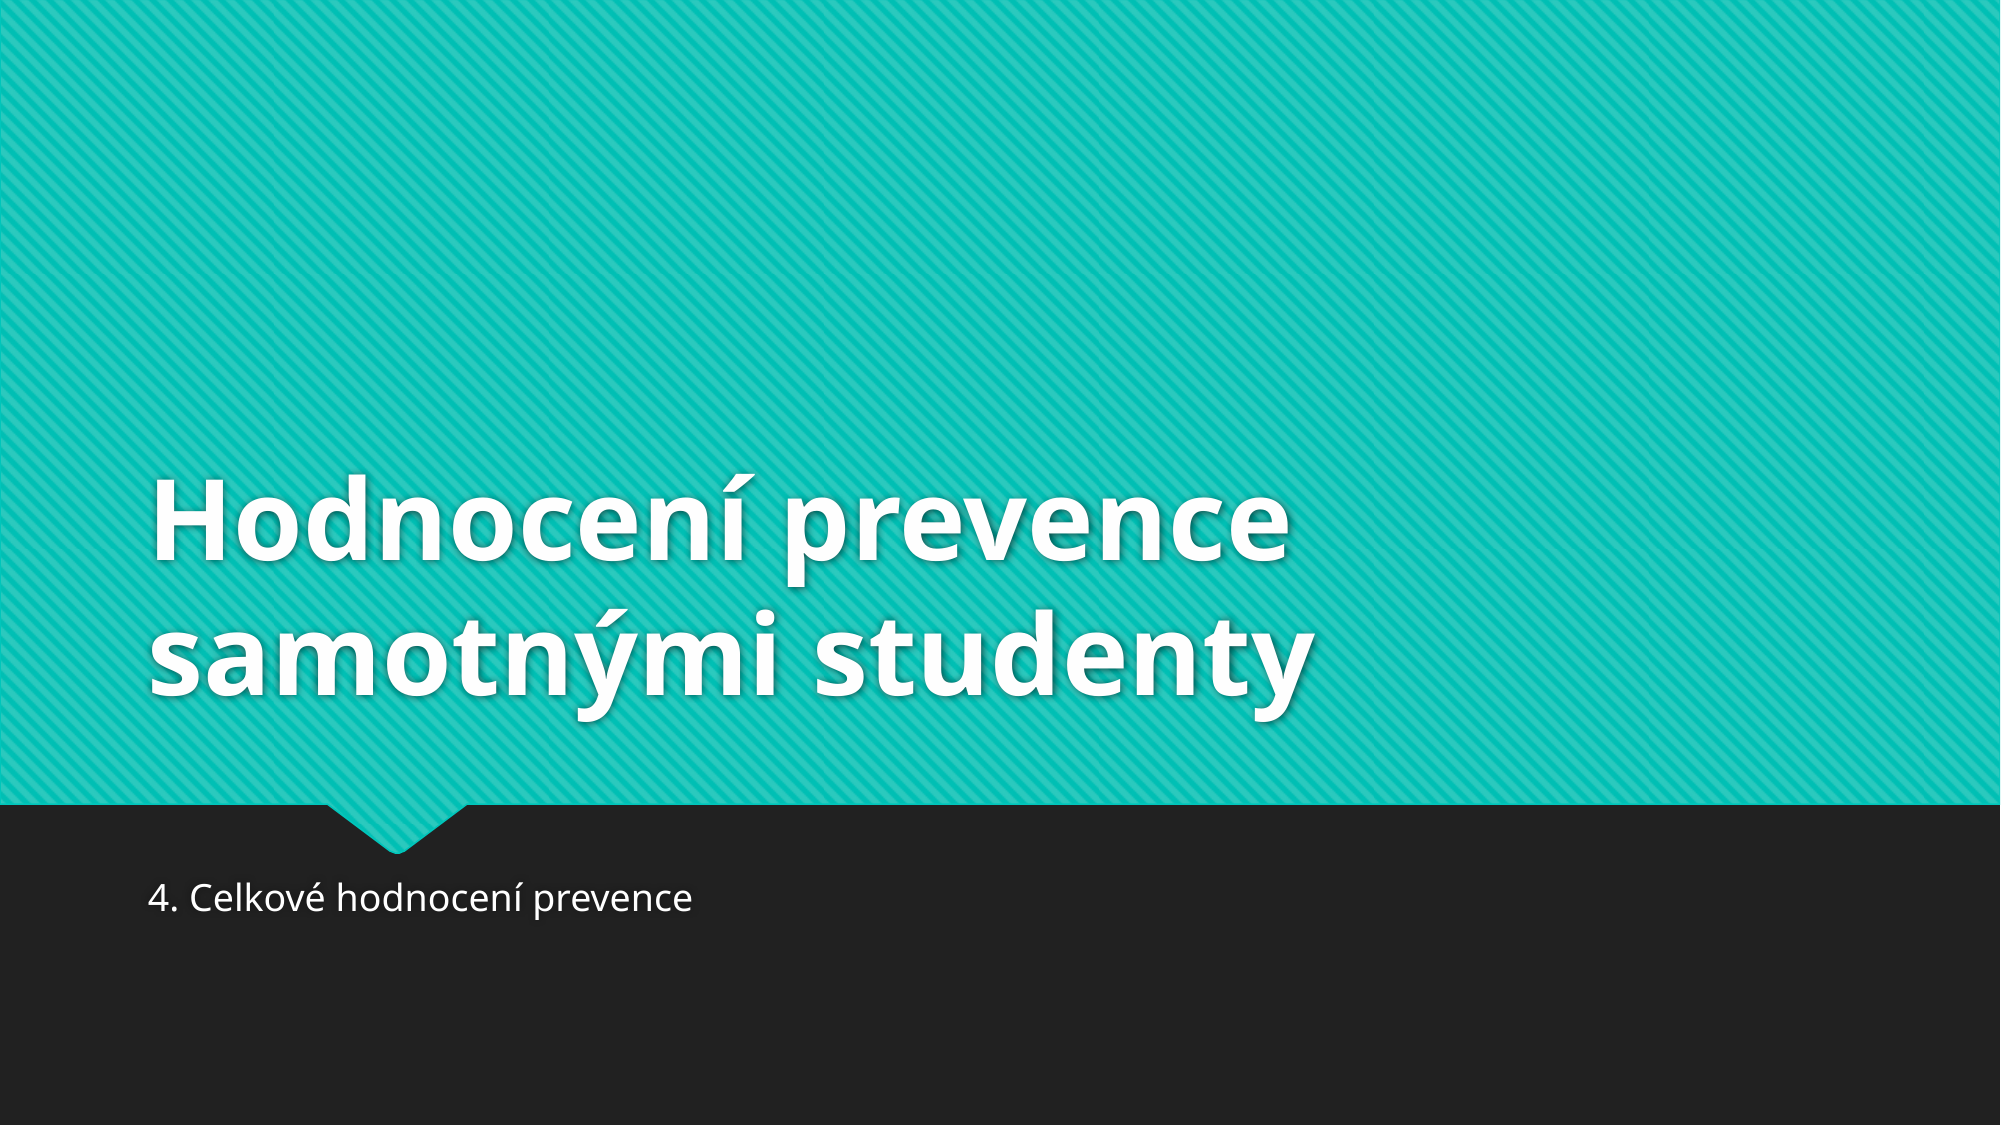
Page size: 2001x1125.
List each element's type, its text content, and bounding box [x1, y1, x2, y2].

title Hodnocení prevence samotnými studenty [132, 237, 1868, 726]
subtitle 4. Celkové hodnocení prevence [132, 866, 1868, 938]
